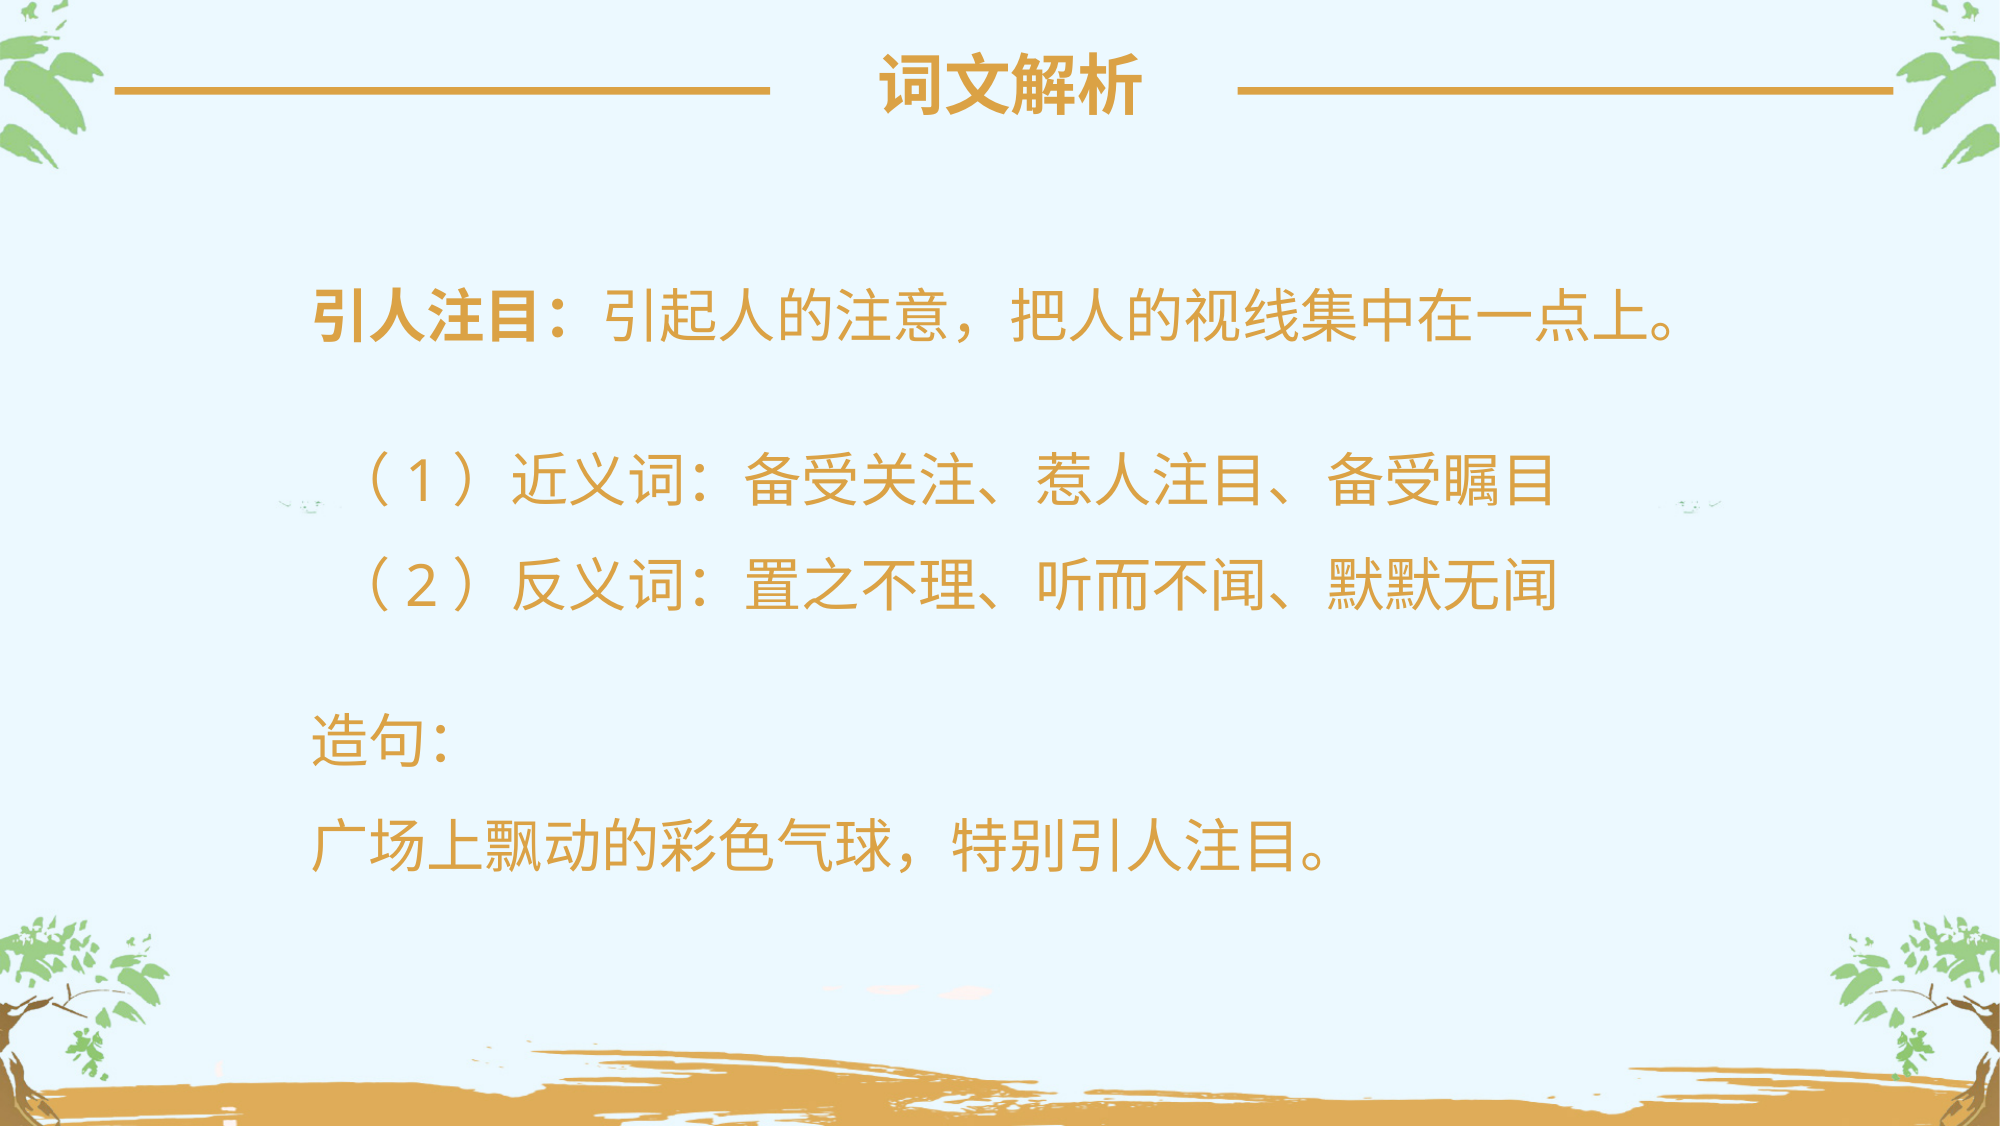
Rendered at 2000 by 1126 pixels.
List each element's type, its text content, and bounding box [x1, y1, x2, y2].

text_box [114, 41, 1894, 124]
text_box 引人注目：引起人的注意，把人的视线集中在一点上。 [295, 236, 1799, 357]
text_box （1）近义词：备受关注、惹人注目、备受瞩目 （2）反义词：置之不理、听而不闻、默默无闻 [318, 400, 1647, 626]
text_box 造句： 广场上飘动的彩色气球，特别引人注目。 [295, 662, 1861, 887]
picture [0, 0, 2000, 1126]
